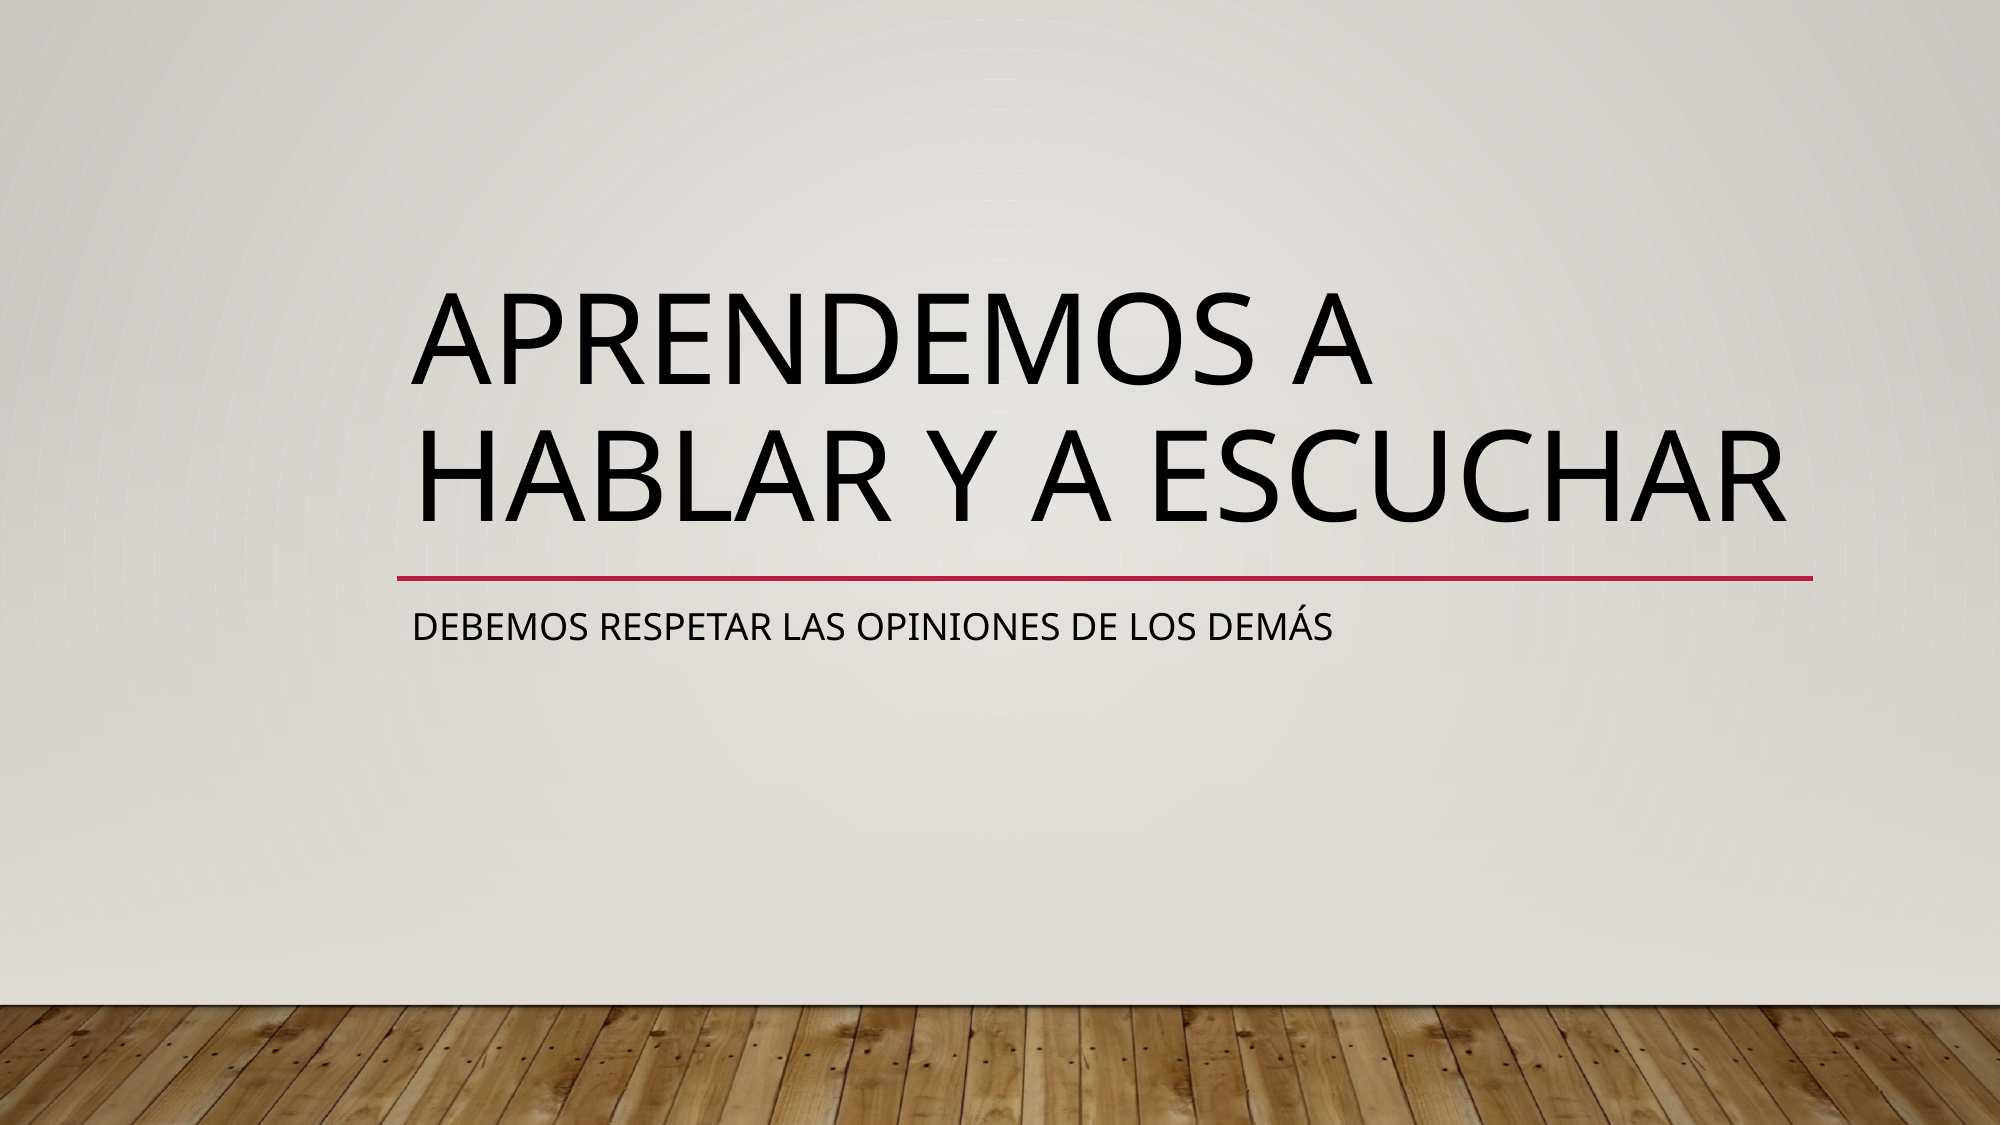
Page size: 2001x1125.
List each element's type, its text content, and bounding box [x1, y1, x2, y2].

title Aprendemos a hablar y a escuchar [396, 131, 1814, 549]
picture [0, 1005, 2000, 1125]
subtitle Debemos respetar las opiniones de los demás [396, 579, 1814, 740]
